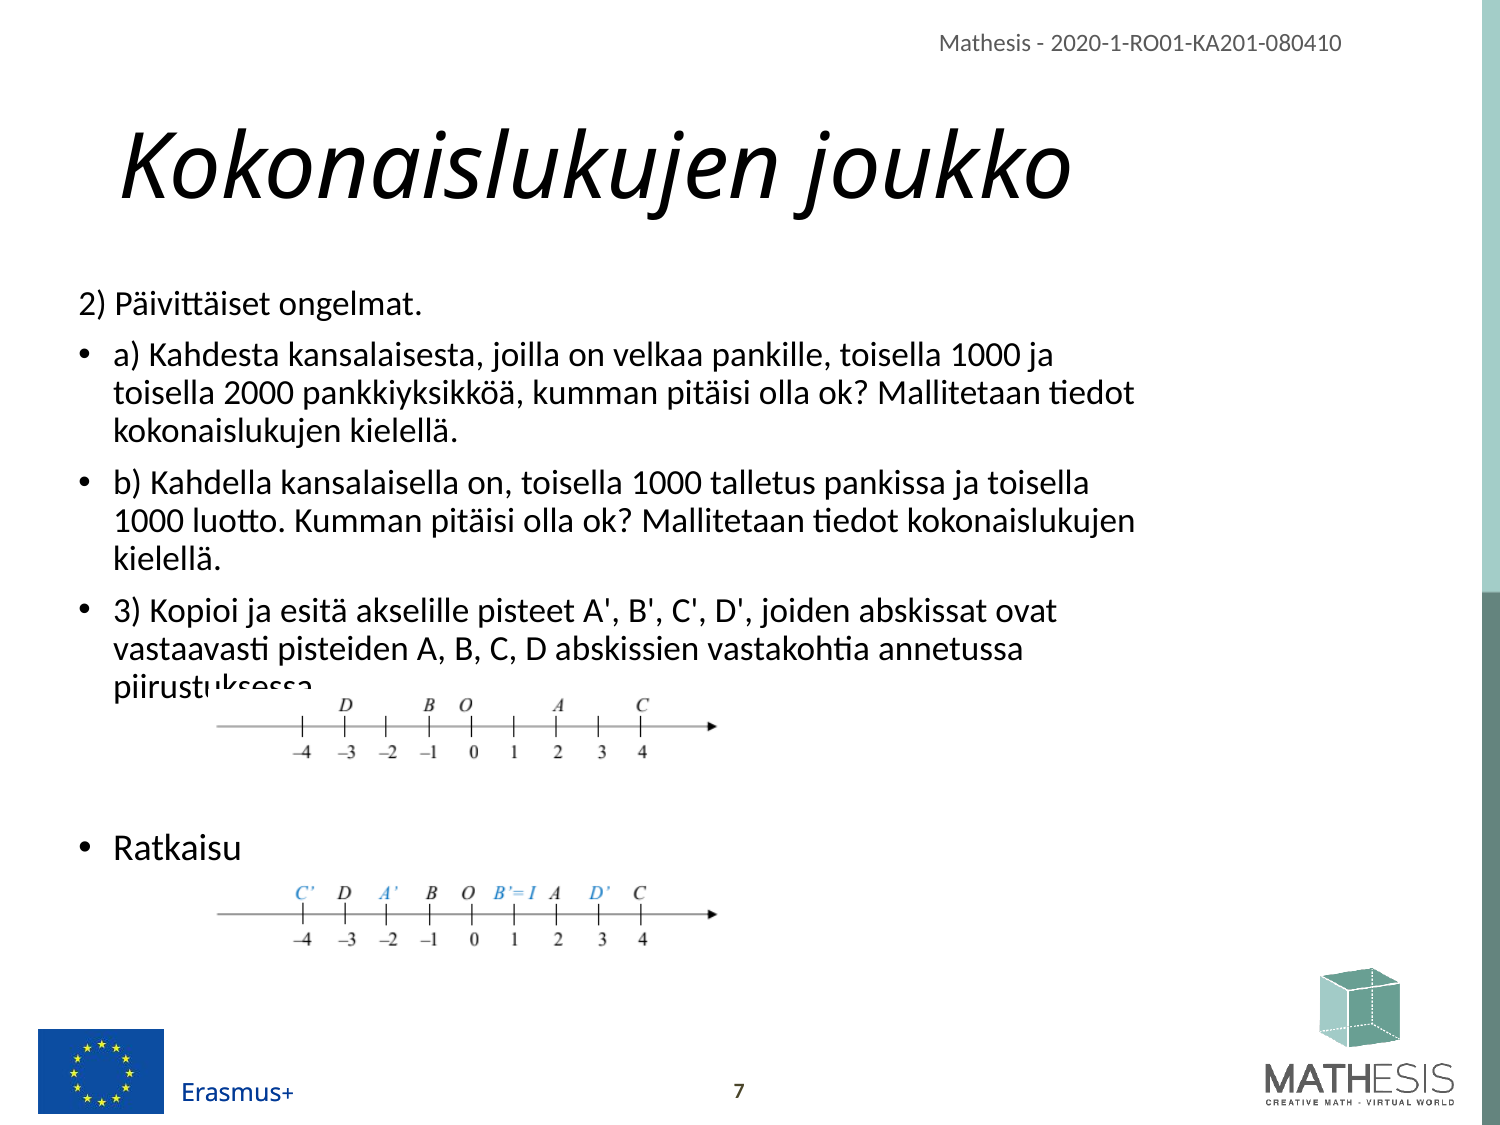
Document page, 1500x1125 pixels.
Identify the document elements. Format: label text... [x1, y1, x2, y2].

picture [208, 879, 726, 954]
title Kokonaislukujen joukko [103, 59, 1397, 278]
picture [38, 1029, 164, 1114]
picture [208, 689, 741, 770]
list 2) Päivittäiset ongelmat. a) Kahdesta kansalaisesta, joilla on velkaa pankille, toisella 1000 ja toisella 2000 pankkiyksikköä, kumman pitäisi olla ok? Mallitetaan tiedot kokonaislukujen kielellä. b) Kahdella kansalaisella on, toisella 1000 talletus pankissa ja toisella 1000 luotto. Kumman pitäisi olla ok? Mallitetaan tiedot kokonaislukujen kielellä. 3) Kopioi ja esitä akselille pisteet A', B', C', D', joiden abskissat ovat vastaavasti pisteiden A, B, C, D abskissien vastakohtia annetussa piirustuksessa. Ratkaisu [63, 277, 1177, 880]
